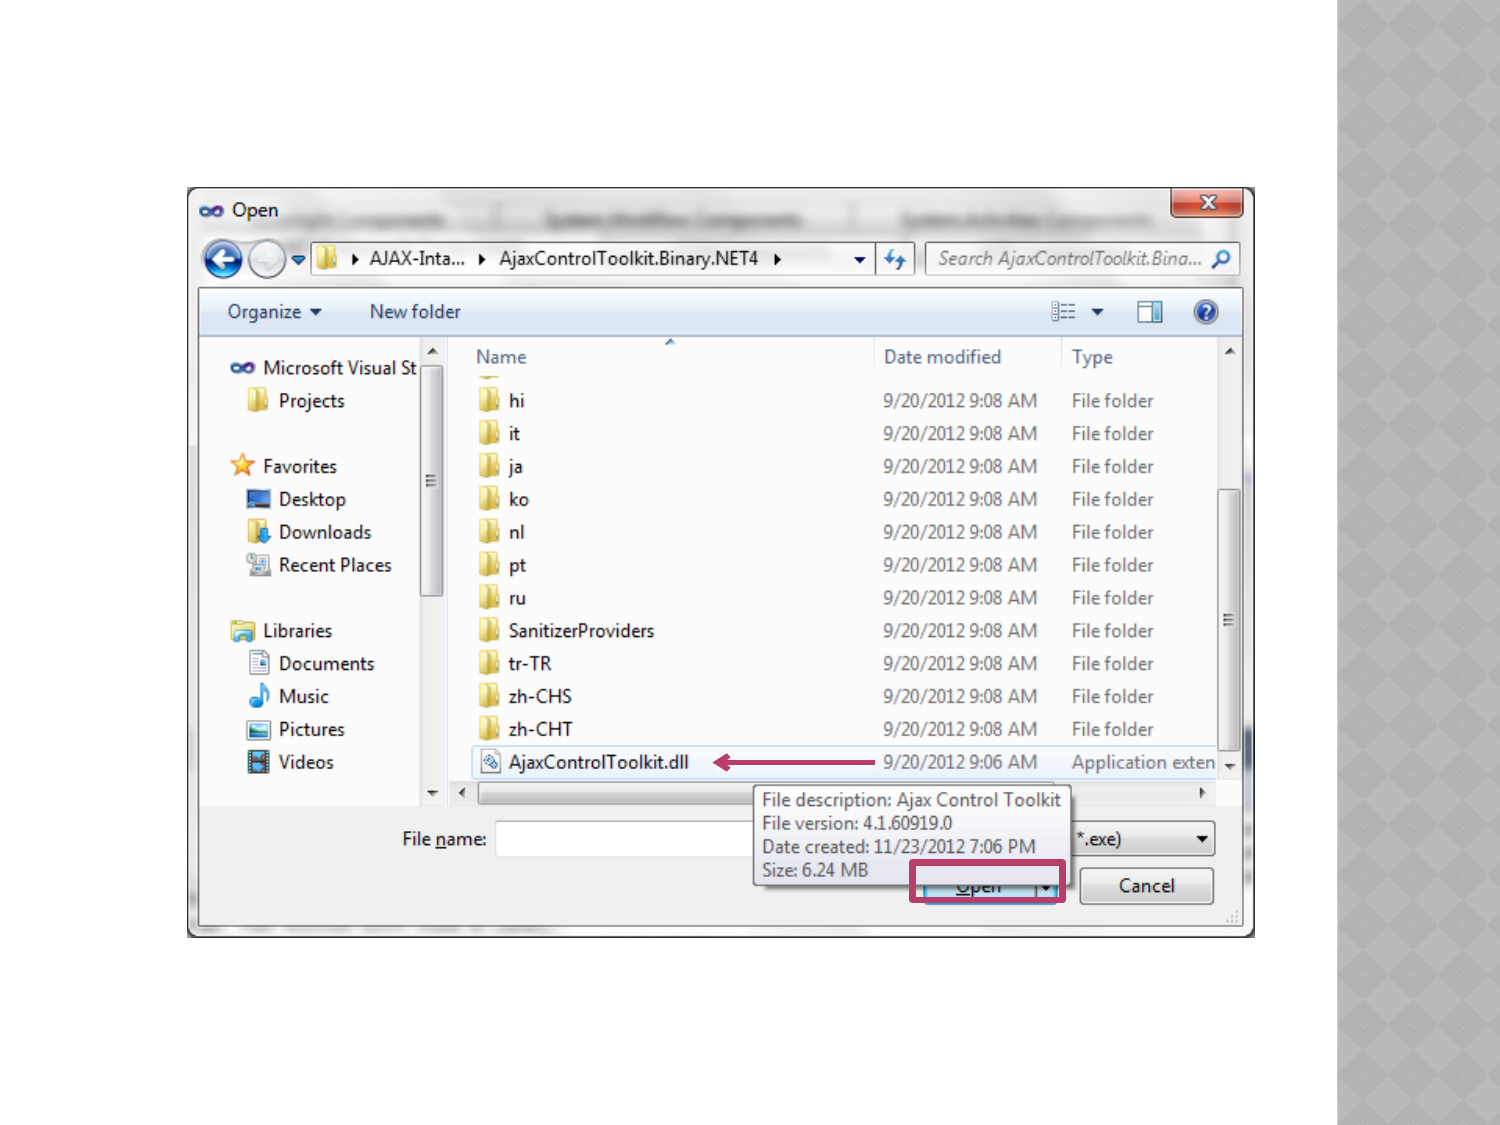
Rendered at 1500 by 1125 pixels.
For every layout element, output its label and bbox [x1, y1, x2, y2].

picture [187, 186, 1256, 938]
